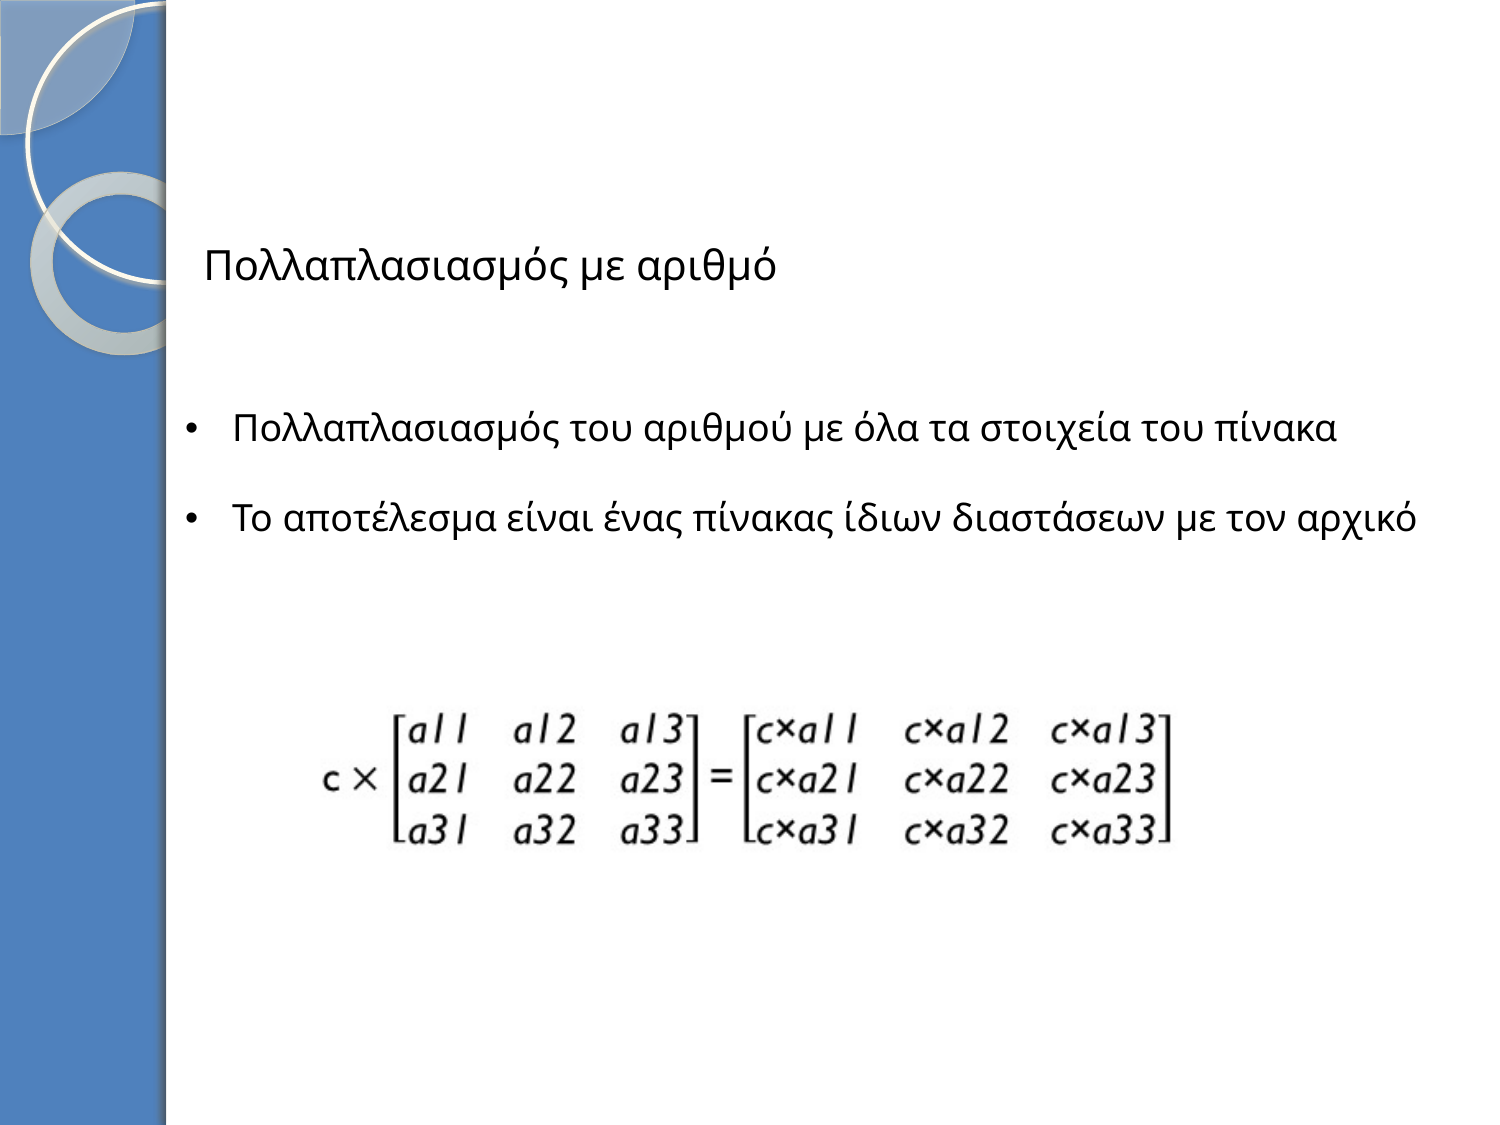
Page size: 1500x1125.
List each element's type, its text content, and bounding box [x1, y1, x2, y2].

picture [294, 680, 1206, 862]
text_box Πολλαπλασιασμός με αριθμό [188, 231, 793, 297]
text_box Πολλαπλασιασμός του αριθμού με όλα τα στοιχεία του πίνακα Το αποτέλεσμα είναι ένας πίνακας ίδιων διαστάσεων με τον αρχικό [170, 397, 1434, 547]
